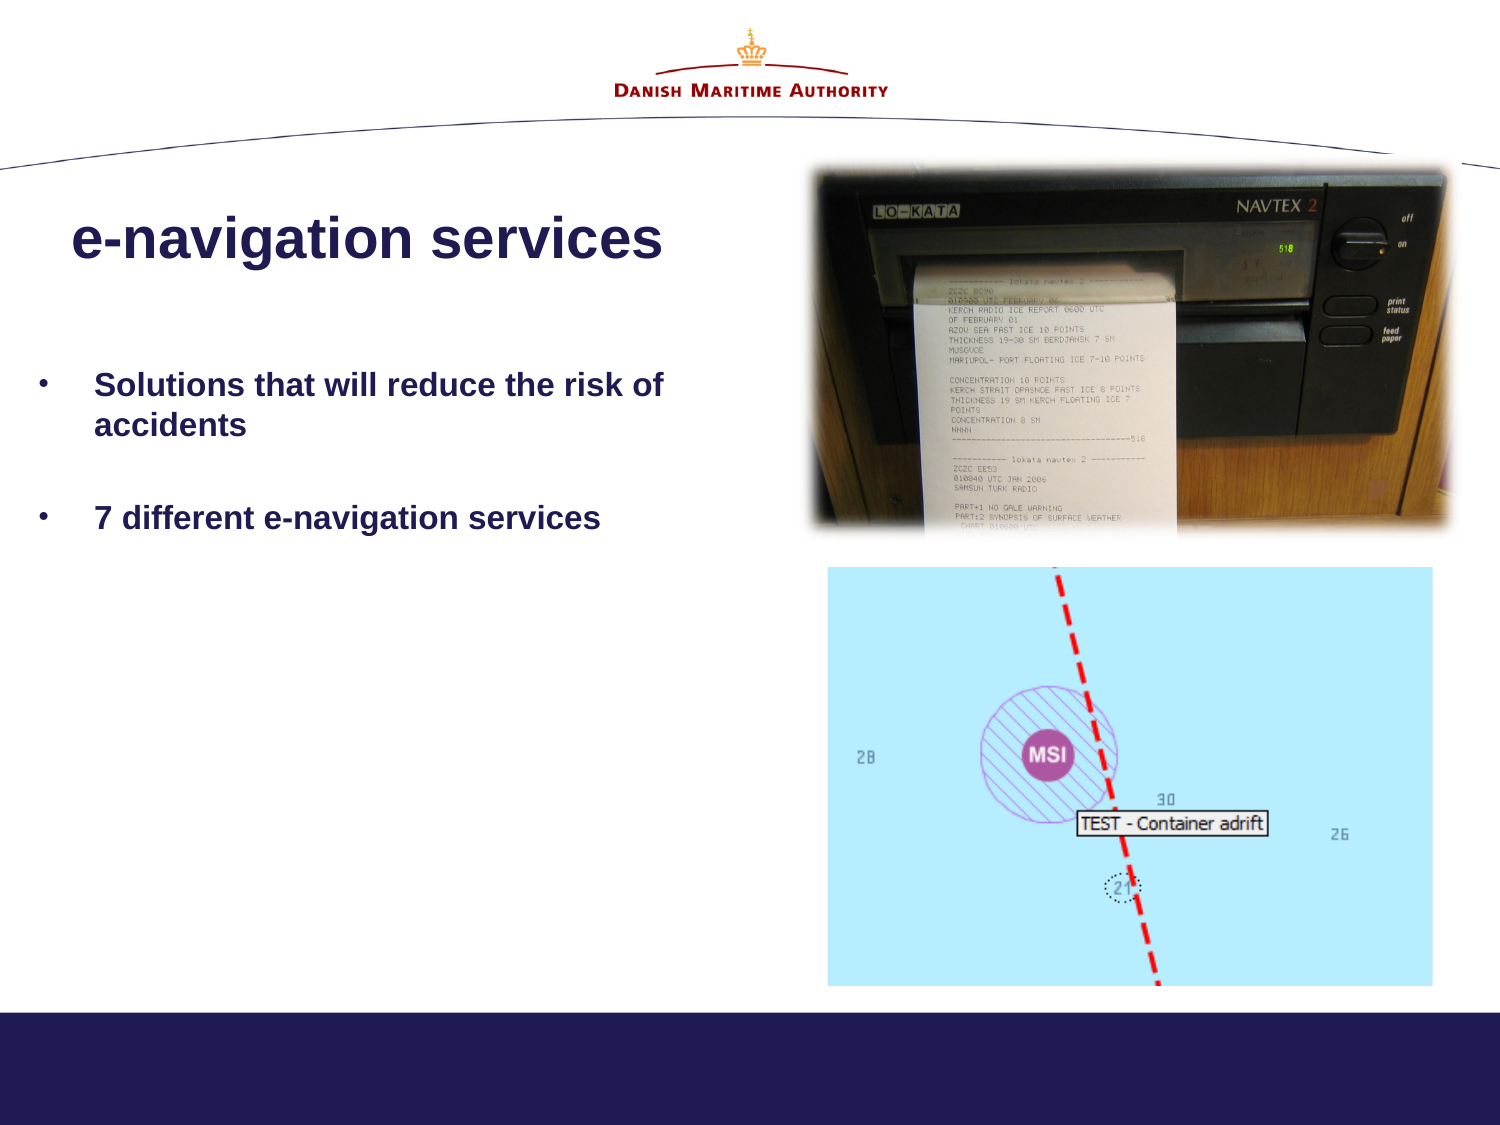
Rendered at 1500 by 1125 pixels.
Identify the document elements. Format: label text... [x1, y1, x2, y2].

picture [827, 567, 1433, 987]
picture [0, 28, 1500, 542]
list Solutions that will reduce the risk of accidents 7 different e-navigation services [22, 355, 746, 918]
title e-navigation services [55, 203, 793, 267]
